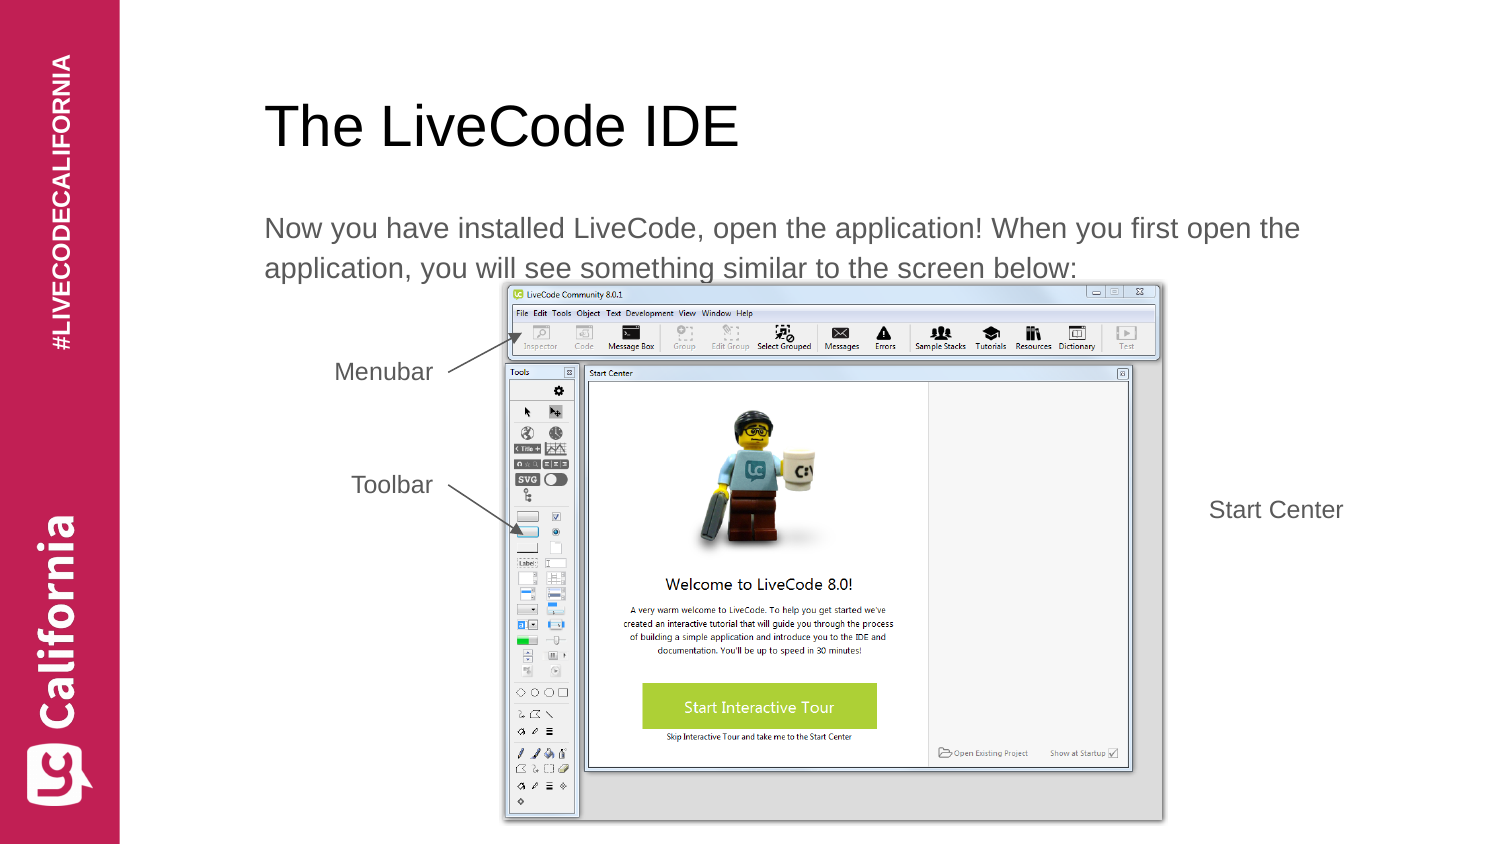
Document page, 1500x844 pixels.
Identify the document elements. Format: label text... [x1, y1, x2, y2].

picture [498, 278, 1168, 826]
title The LiveCode IDE [249, 72, 1417, 167]
text_box Start Center [1194, 478, 1461, 542]
list Now you have installed LiveCode, open the application! When you first open the application, you will see something similar to the screen below: [249, 189, 1417, 778]
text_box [448, 484, 524, 536]
text_box Toolbar [181, 453, 449, 517]
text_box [447, 332, 523, 373]
picture [0, 0, 120, 844]
text_box Menubar [181, 340, 449, 404]
